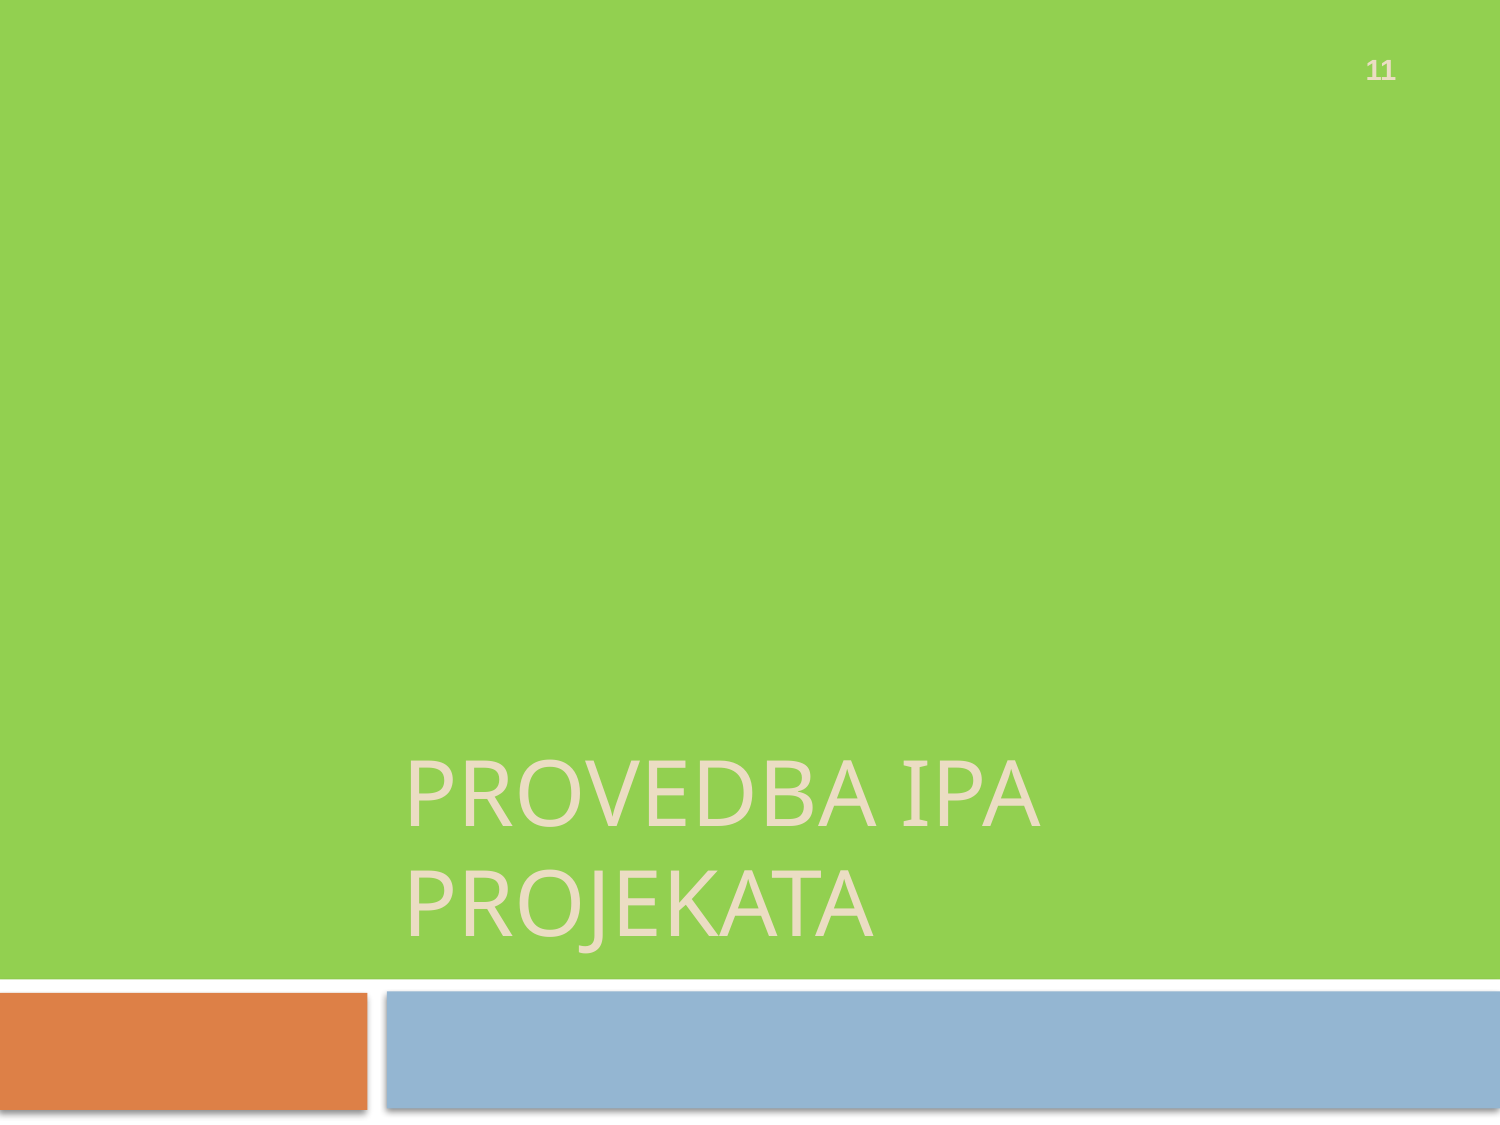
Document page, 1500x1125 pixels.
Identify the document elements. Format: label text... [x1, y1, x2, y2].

slide_number 11 [1312, 37, 1450, 100]
title Provedba IPA projekAta [387, 662, 1451, 963]
